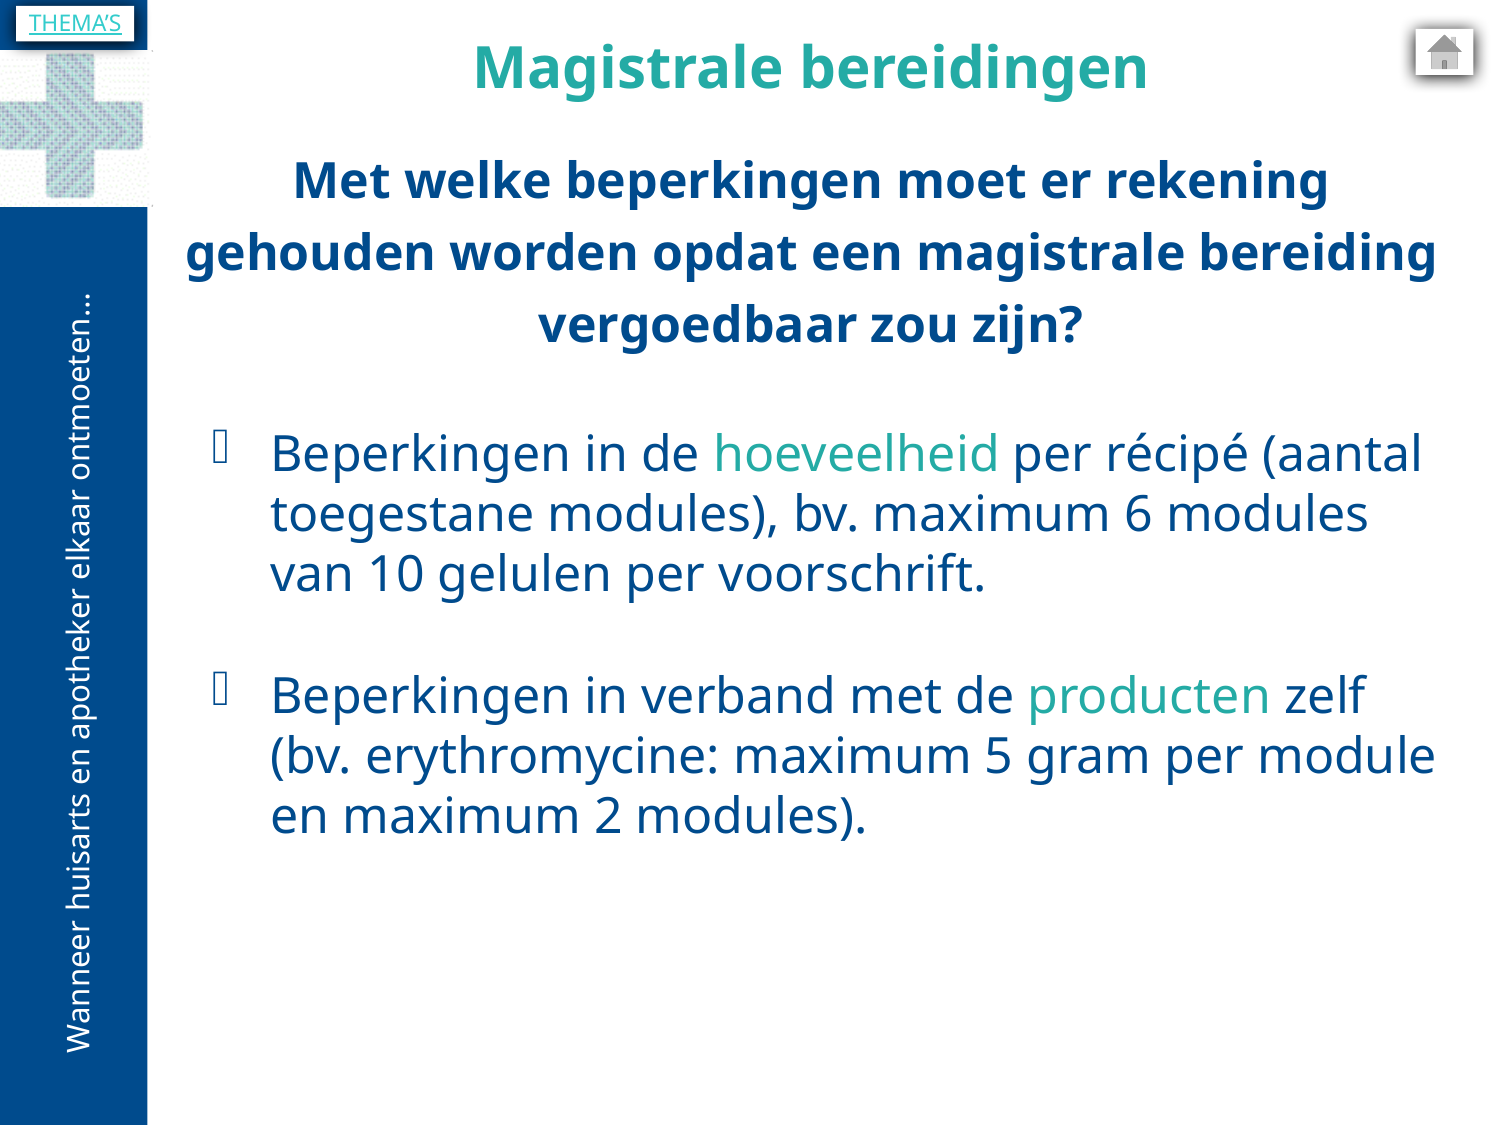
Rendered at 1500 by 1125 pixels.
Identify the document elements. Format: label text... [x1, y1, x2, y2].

picture [0, 50, 154, 207]
list Magistrale bereidingen [163, 30, 1460, 128]
text_box THEMA’S [15, 5, 135, 42]
text_box Met welke beperkingen moet er rekening gehouden worden opdat een magistrale bereiding vergoedbaar zou zijn? [163, 128, 1460, 360]
text_box [1415, 28, 1474, 76]
list Beperkingen in de hoeveelheid per récipé (aantal toegestane modules), bv. maximum 6 modules van 10 gelulen per voorschrift. Beperkingen in verband met de producten zelf (bv. erythromycine: maximum 5 gram per module en maximum 2 modules). [196, 414, 1460, 1104]
